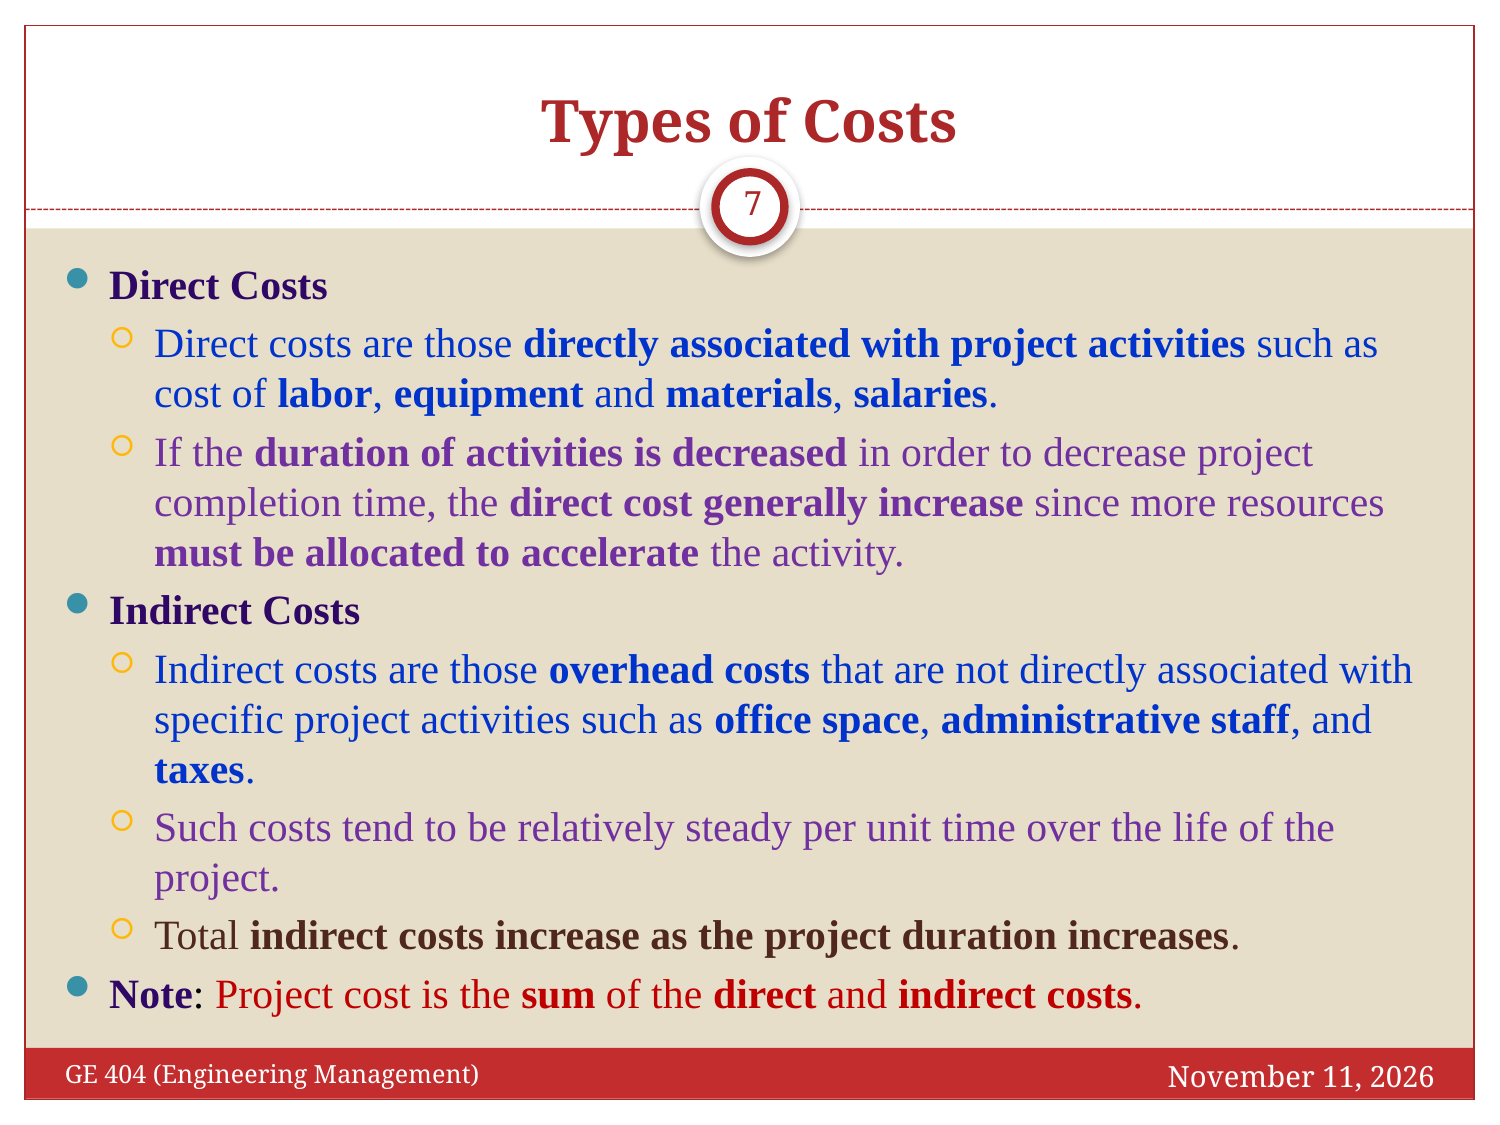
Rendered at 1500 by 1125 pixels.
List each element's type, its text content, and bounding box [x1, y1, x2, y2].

slide_number 7 [715, 168, 791, 241]
footer GE 404 (Engineering Management) [50, 1051, 638, 1112]
title Types of Costs [49, 37, 1450, 162]
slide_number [950, 1050, 1450, 1111]
list Direct Costs Direct costs are those directly associated with project activities such as cost of labor, equipment and materials, salaries. If the duration of activities is decreased in order to decrease project completion time, the direct cost generally increase since more resources must be allocated to accelerate the activity. Indirect Costs Indirect costs are those overhead costs that are not directly associated with specific project activities such as office space, administrative staff, and taxes. Such costs tend to be relatively steady per unit time over the life of the project. Total indirect costs increase as the project duration increases. Note: Project cost is the sum of the direct and indirect costs. [49, 250, 1445, 1051]
